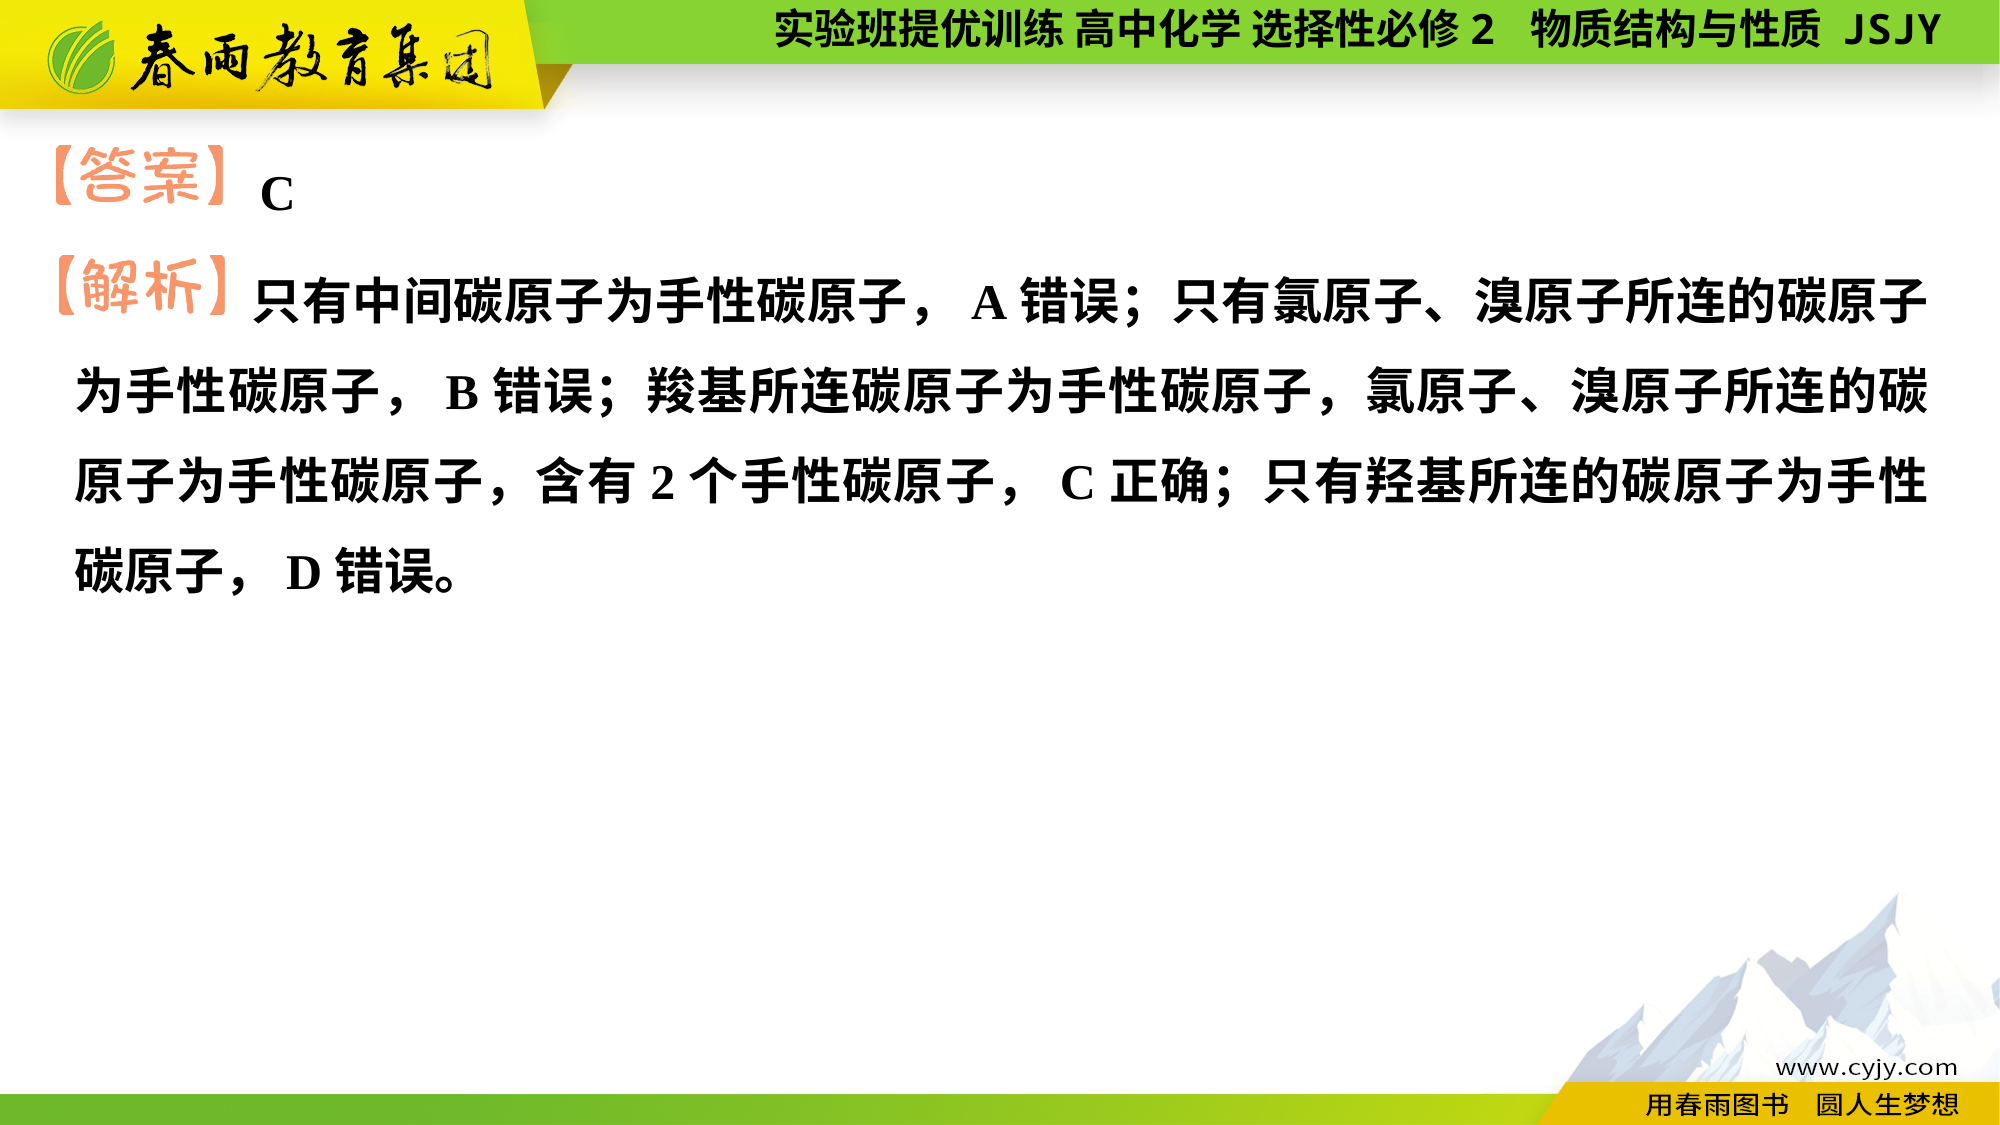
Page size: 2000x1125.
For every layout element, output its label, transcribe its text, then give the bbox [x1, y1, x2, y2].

picture [0, 0, 2000, 1125]
list C [56, 122, 1944, 218]
text_box 只有中间碳原子为手性碳原子，A错误；只有氯原子、溴原子所连的碳原子为手性碳原子，B错误；羧基所连碳原子为手性碳原子，氯原子、溴原子所连的碳原子为手性碳原子，含有2个手性碳原子，C正确；只有羟基所连的碳原子为手性碳原子，D错误。 [59, 231, 1944, 607]
